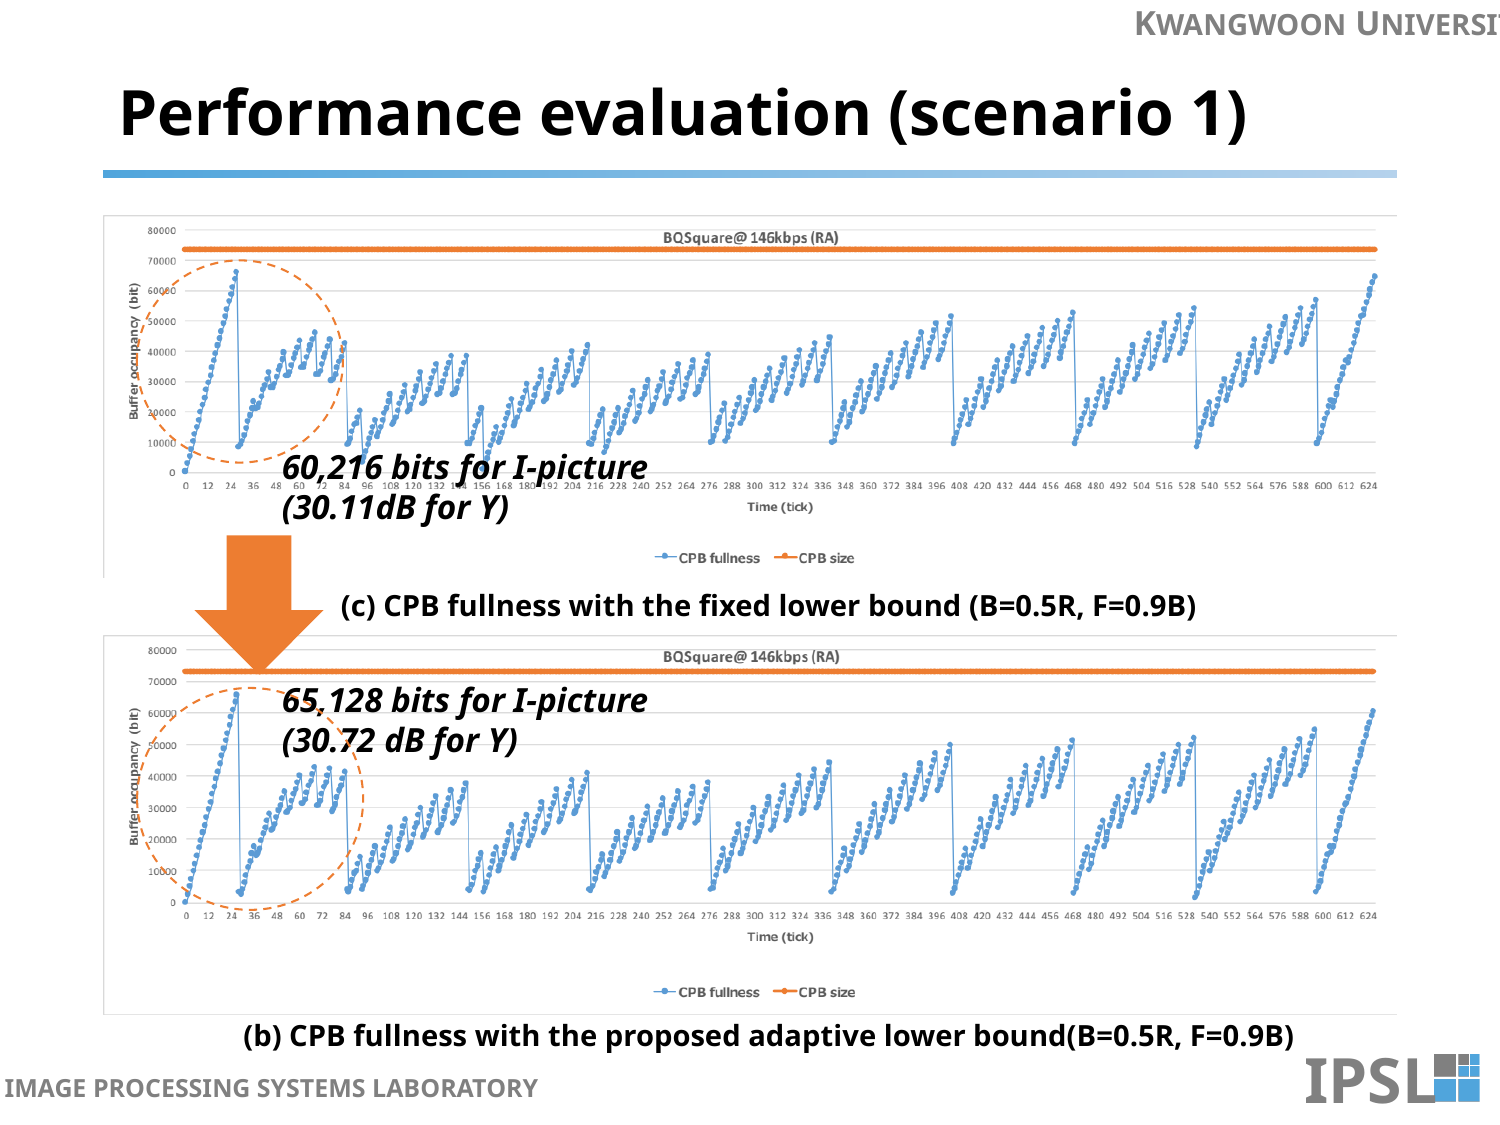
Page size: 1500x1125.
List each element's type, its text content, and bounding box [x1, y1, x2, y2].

text_box (b) CPB fullness with the proposed adaptive lower bound(B=0.5R, F=0.9B) [228, 1015, 1310, 1060]
text_box (c) CPB fullness with the fixed lower bound (B=0.5R, F=0.9B) [326, 579, 1213, 630]
text_box [191, 578, 327, 635]
picture [103, 215, 1397, 578]
picture [1430, 1050, 1480, 1108]
title Performance evaluation (scenario 1) [103, 59, 1397, 171]
picture [103, 635, 1397, 1015]
